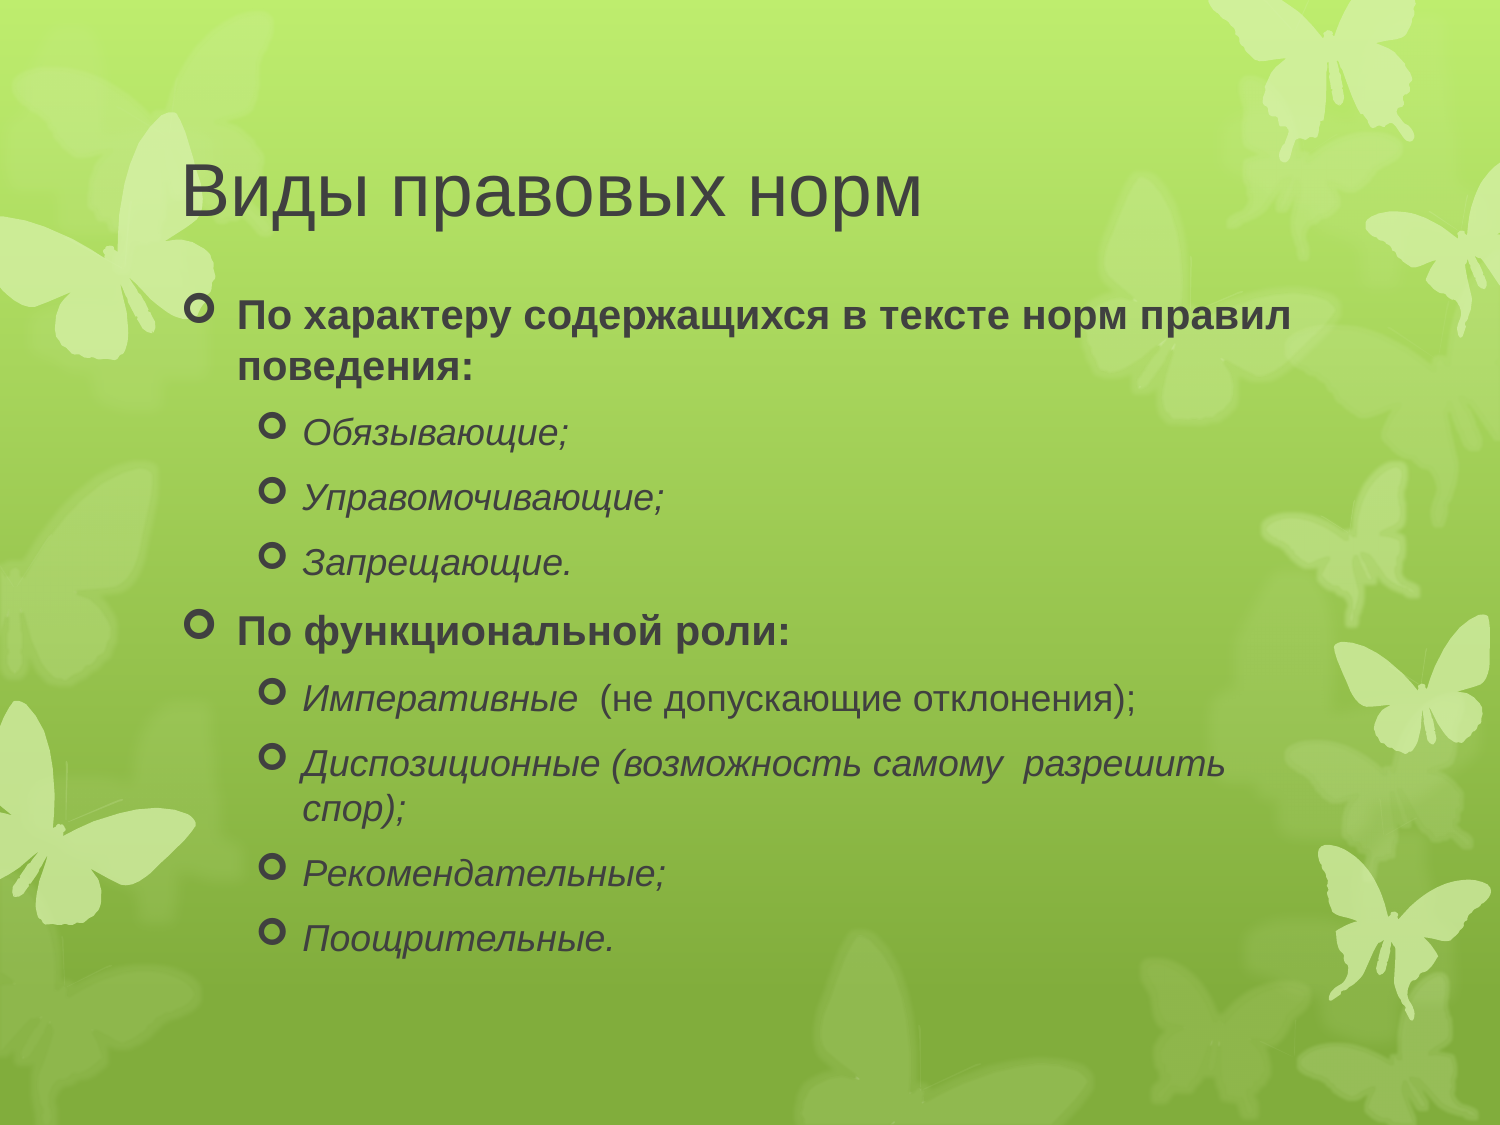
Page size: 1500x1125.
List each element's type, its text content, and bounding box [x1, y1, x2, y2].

title Виды правовых норм [165, 110, 1335, 263]
list По характеру содержащихся в тексте норм правил поведения: Обязывающие; Управомочивающие; Запрещающие. По функциональной роли: Императивные (не допускающие отклонения); Диспозиционные (возможность самому разрешить спор); Рекомендательные; Поощрительные. [165, 373, 1335, 962]
